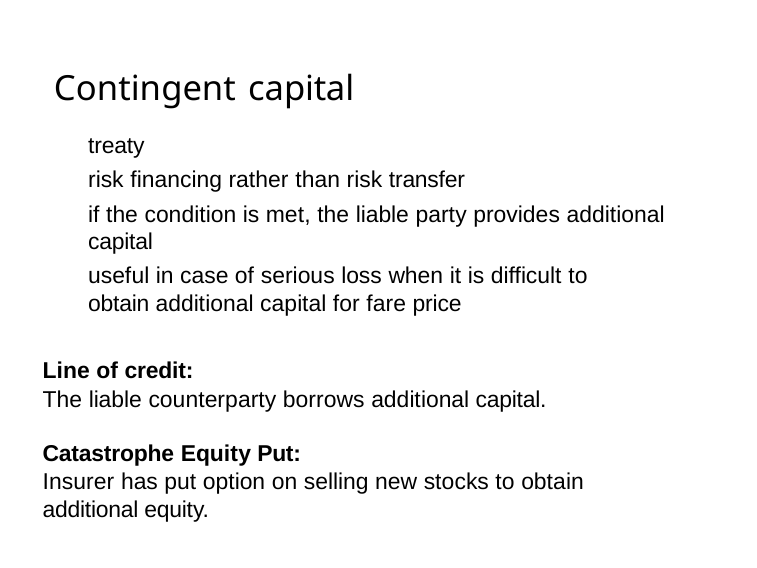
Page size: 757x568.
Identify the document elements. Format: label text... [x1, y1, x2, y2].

text_box treaty risk financing rather than risk transfer if the condition is met, the liable party provides additional capital useful in case of serious loss when it is difficult to obtain additional capital for fare price Line of credit: The liable counterparty borrows additional capital. Catastrophe Equity Put: Insurer has put option on selling new stocks to obtain additional equity. [40, 121, 733, 522]
title Contingent capital [51, 36, 705, 121]
